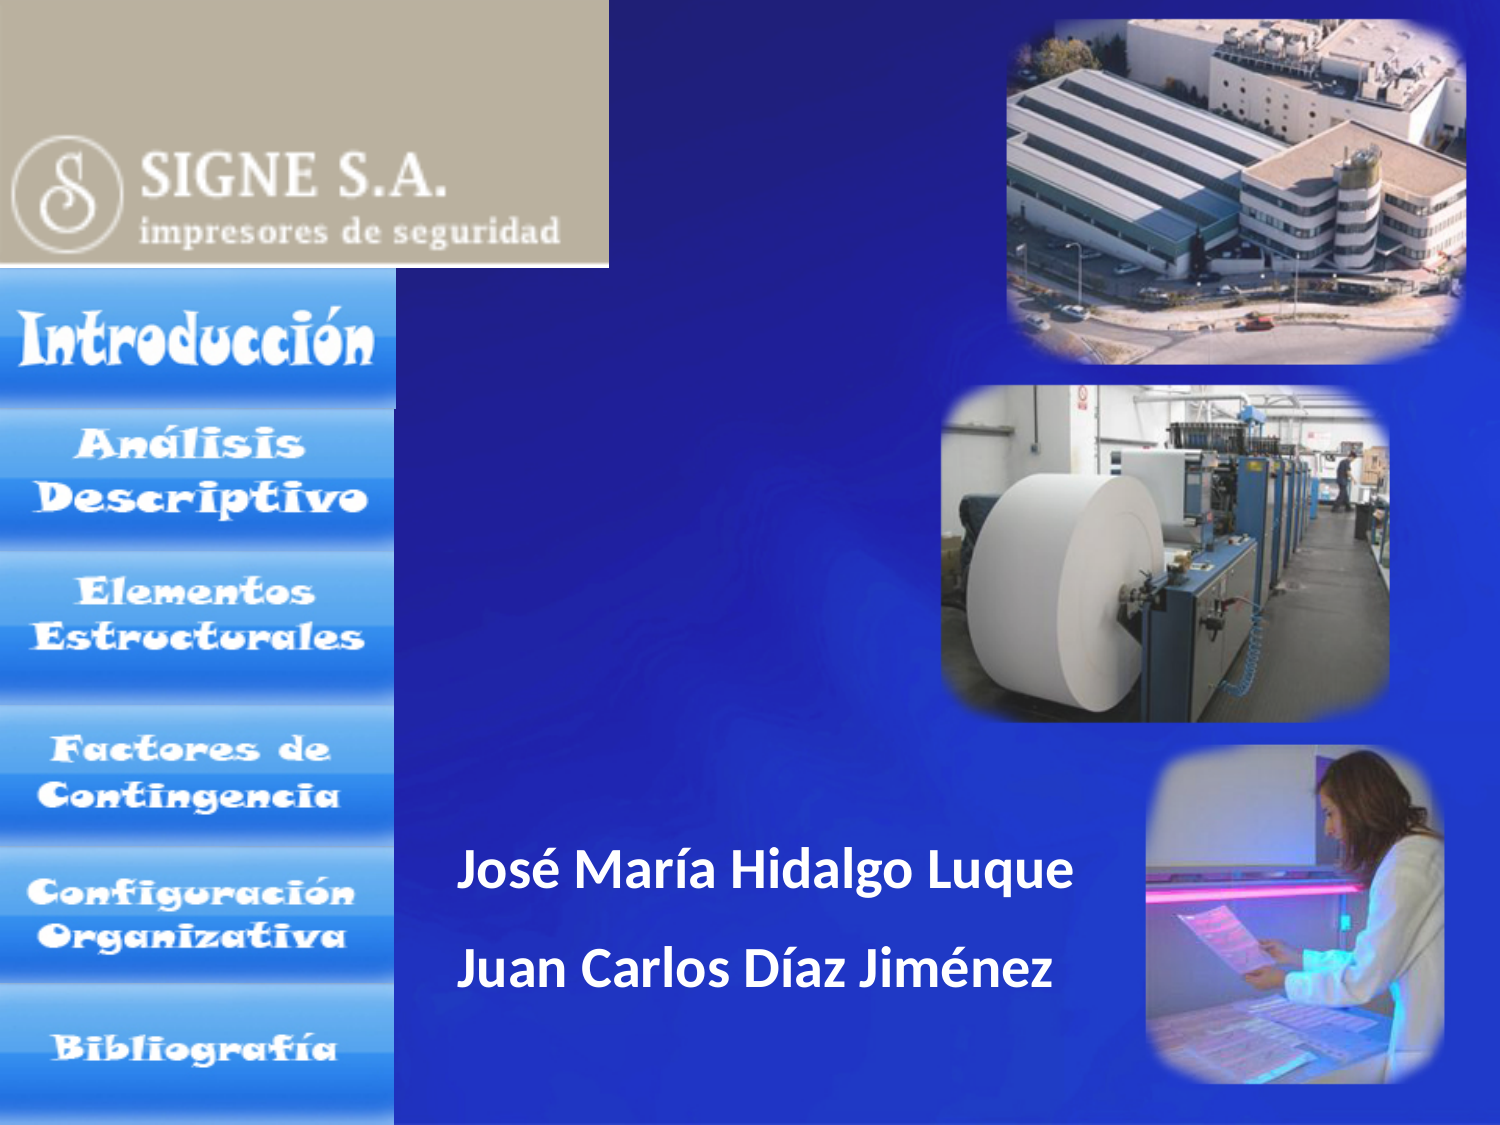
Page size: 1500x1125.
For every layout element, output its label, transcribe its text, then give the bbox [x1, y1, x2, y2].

text_box José María Hidalgo Luque Juan Carlos Díaz Jiménez [442, 822, 1223, 1007]
picture [0, 0, 609, 1125]
